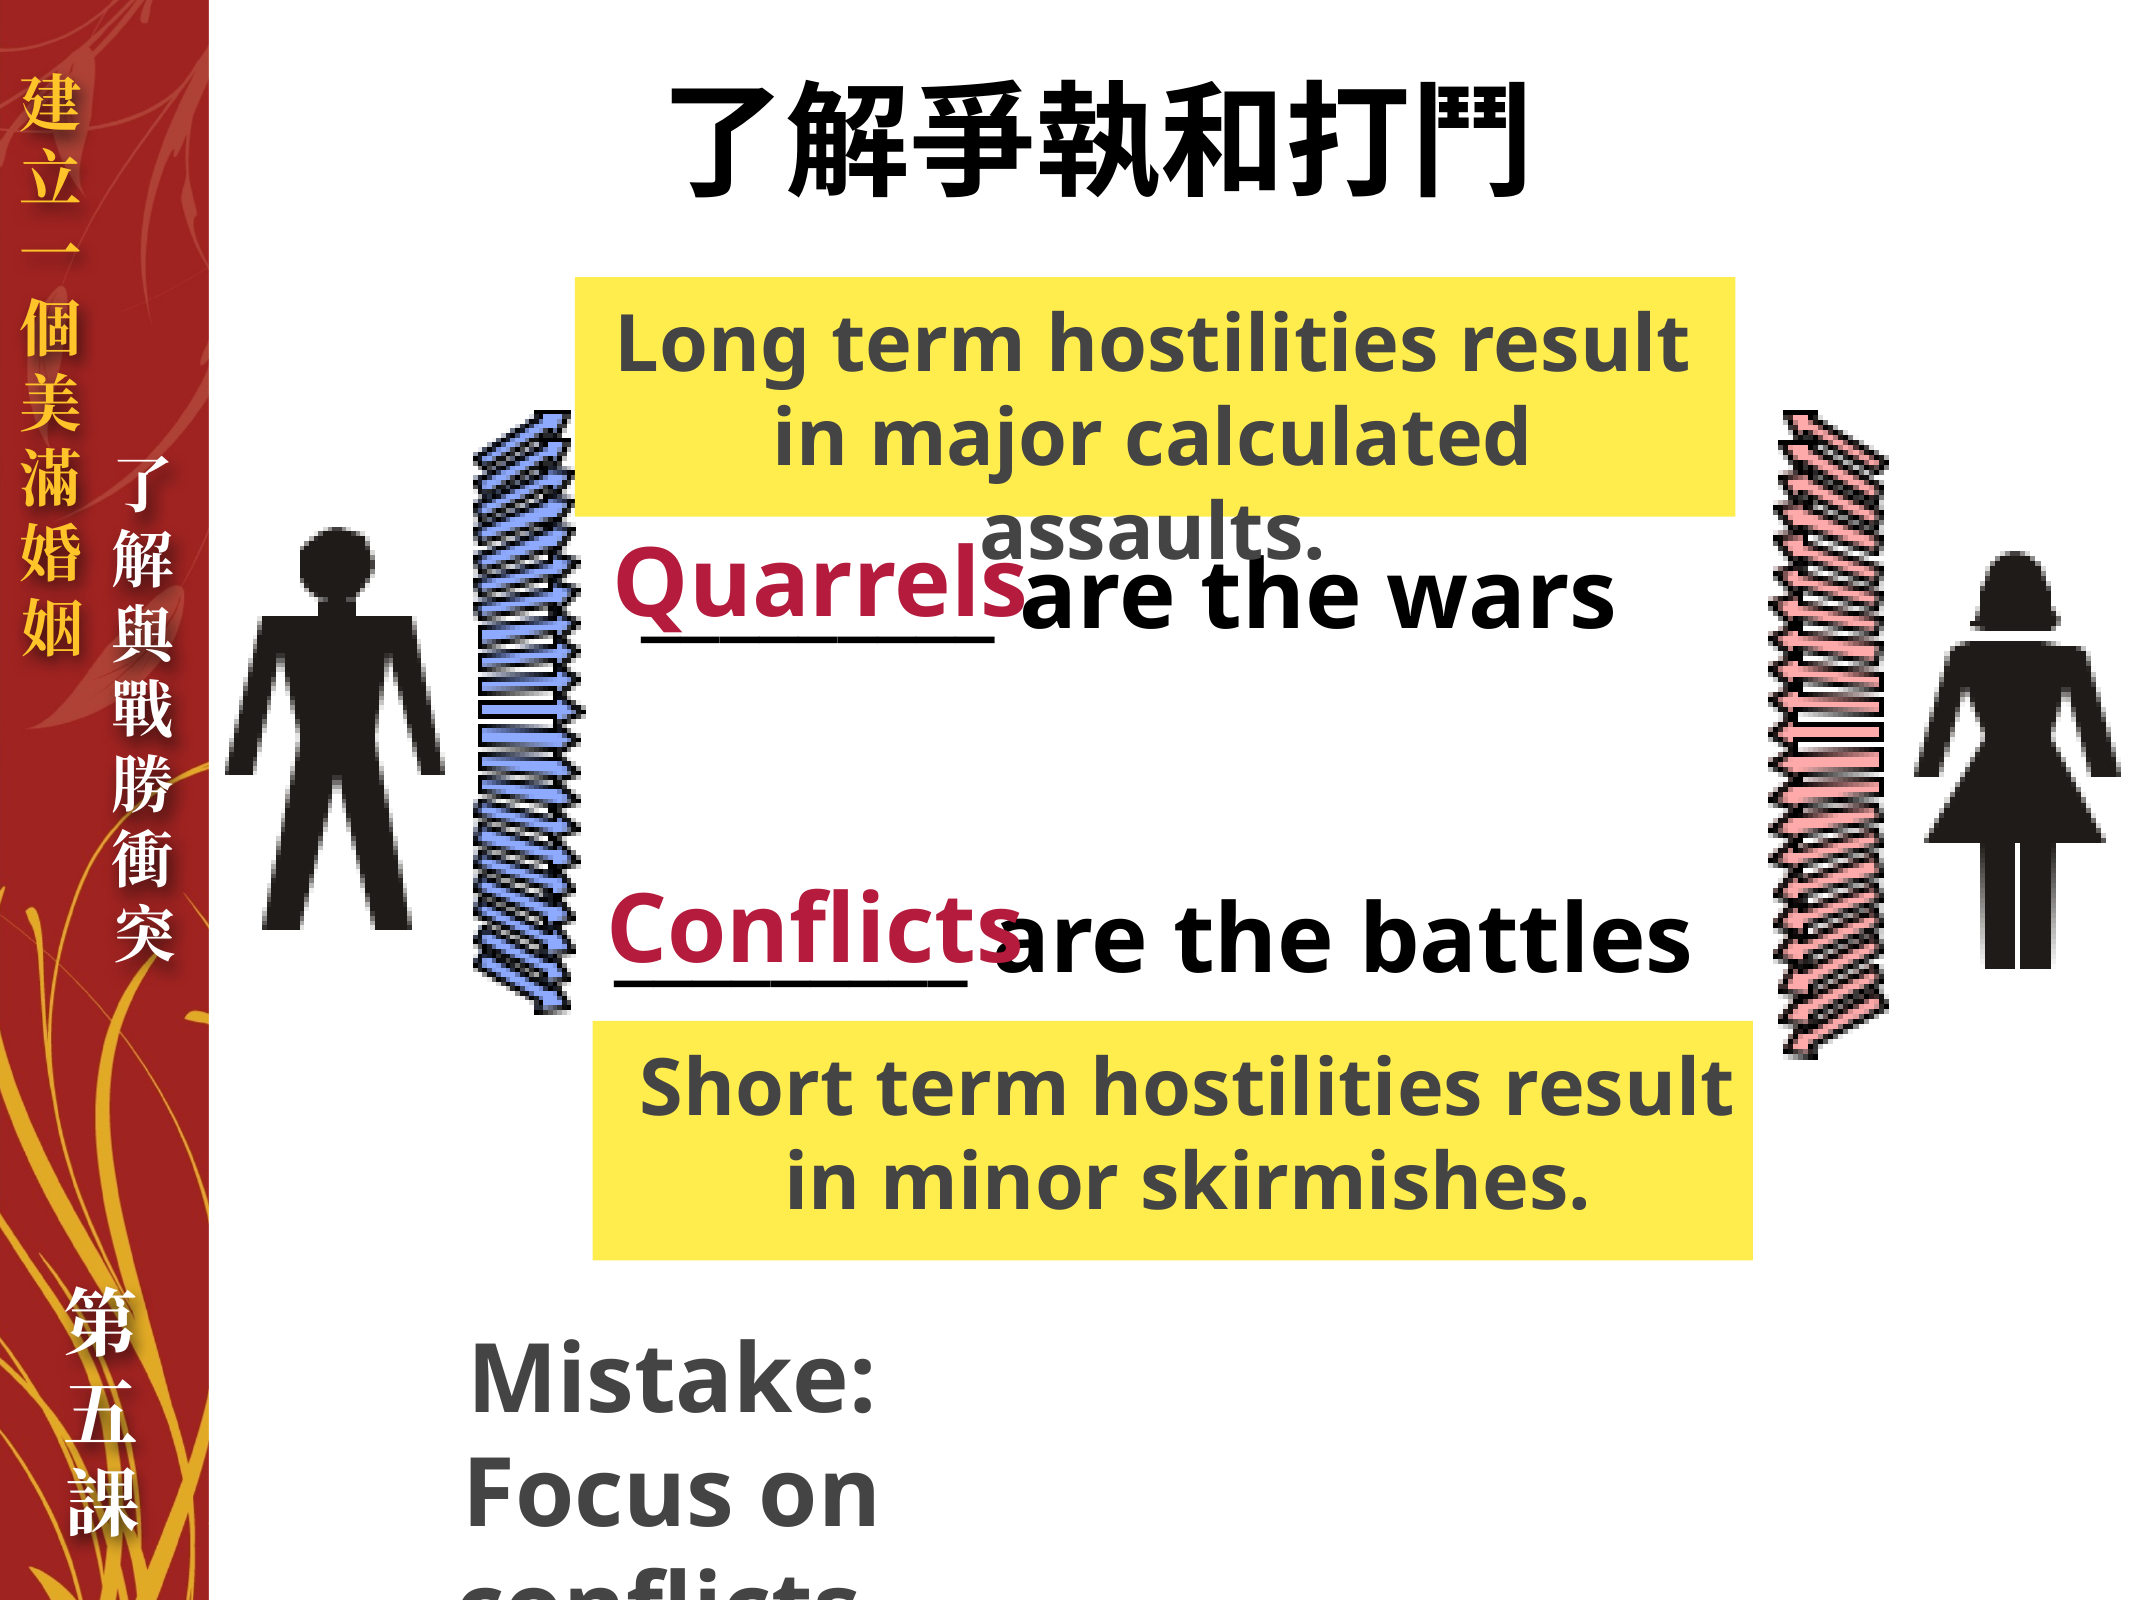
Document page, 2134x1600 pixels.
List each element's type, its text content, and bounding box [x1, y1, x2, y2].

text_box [574, 276, 1736, 517]
text_box 了解爭執和打鬥 [651, 52, 1544, 220]
picture [224, 410, 586, 1015]
picture [0, 0, 208, 1600]
picture [1768, 410, 2127, 1060]
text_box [587, 528, 1721, 1002]
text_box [592, 1020, 1754, 1261]
text_box Mistake: Focus on conflicts. [272, 1308, 1071, 1600]
